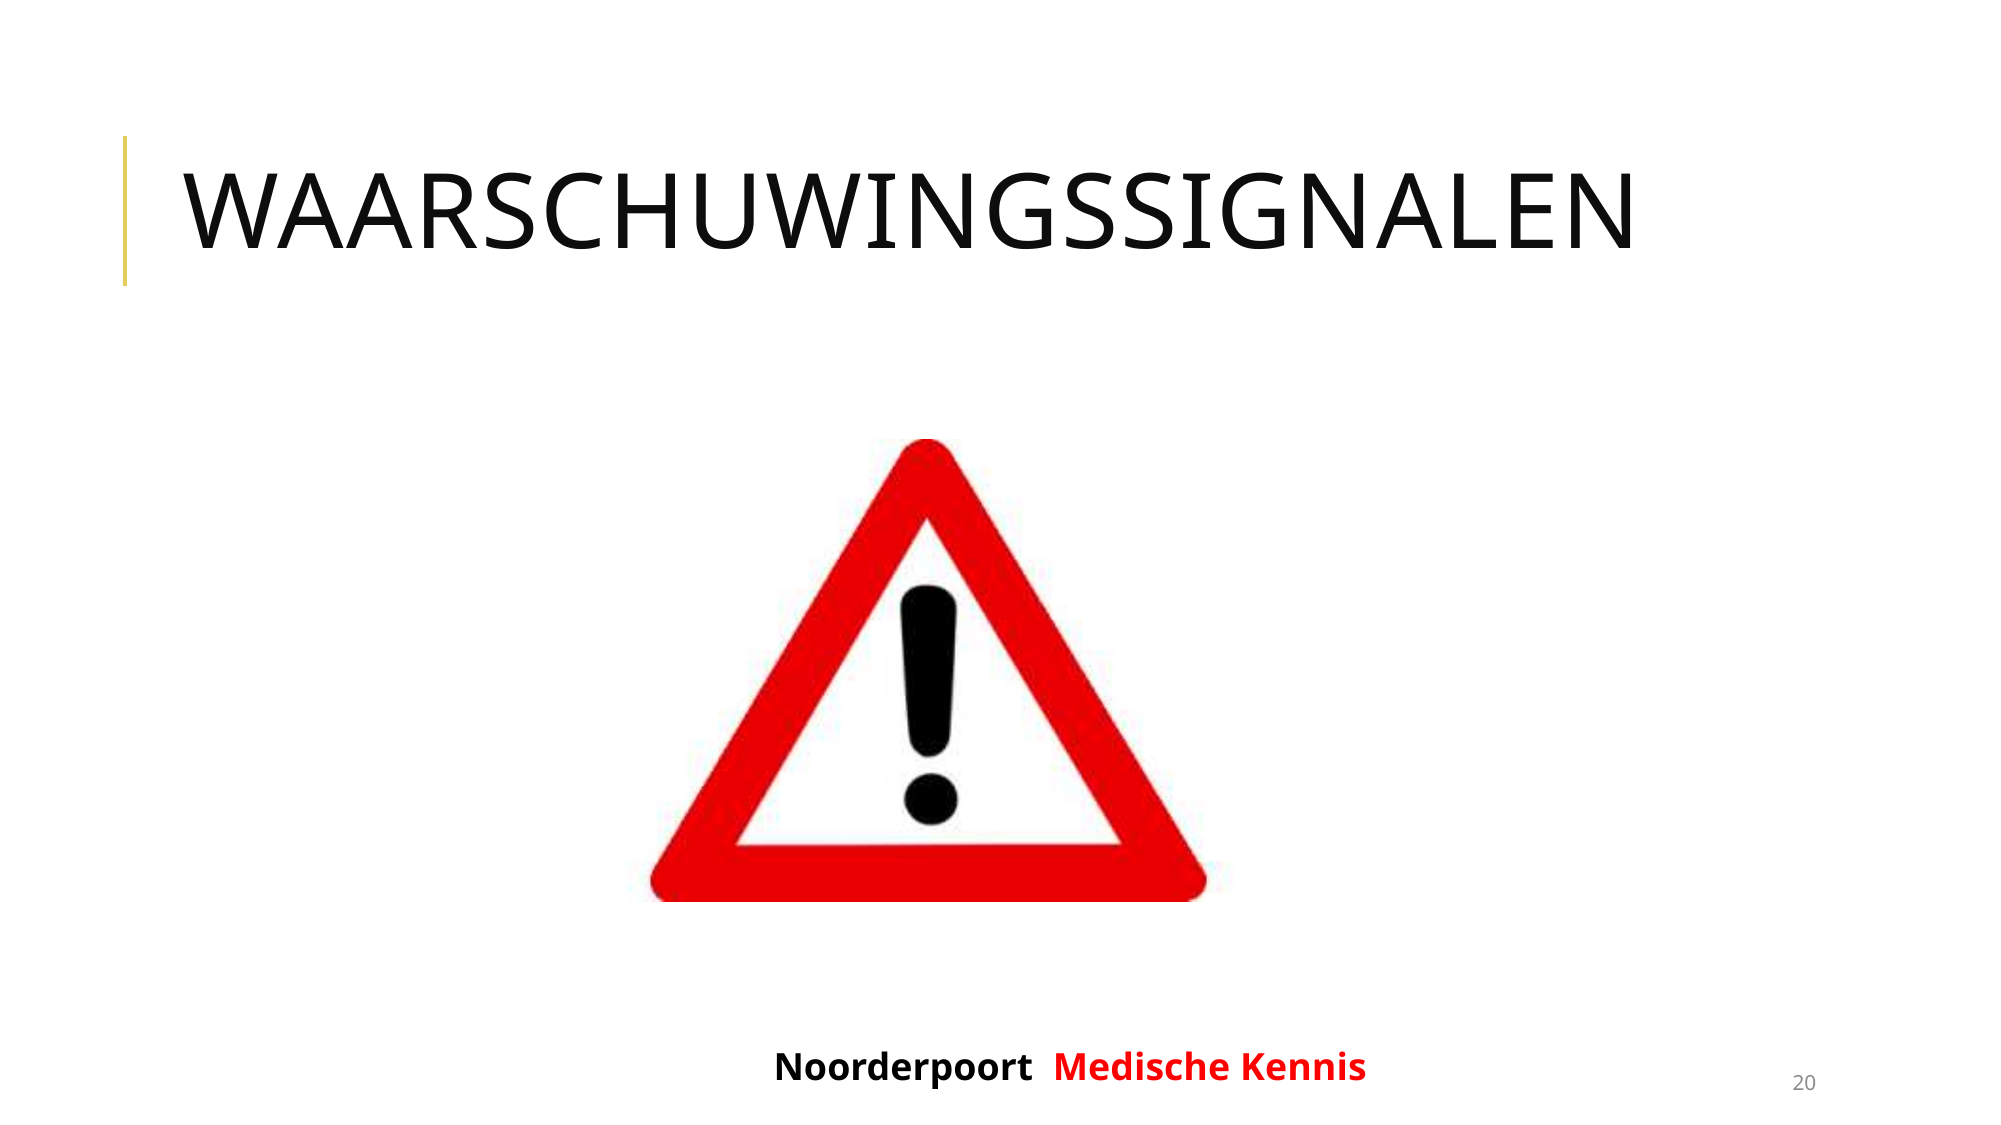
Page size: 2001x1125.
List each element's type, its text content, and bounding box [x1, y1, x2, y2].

text_box Noorderpoort Medische Kennis [758, 1035, 1422, 1096]
title Waarschuwingssignalen [168, 96, 1763, 342]
picture [598, 438, 1292, 902]
slide_number 20 [1777, 1061, 1938, 1107]
